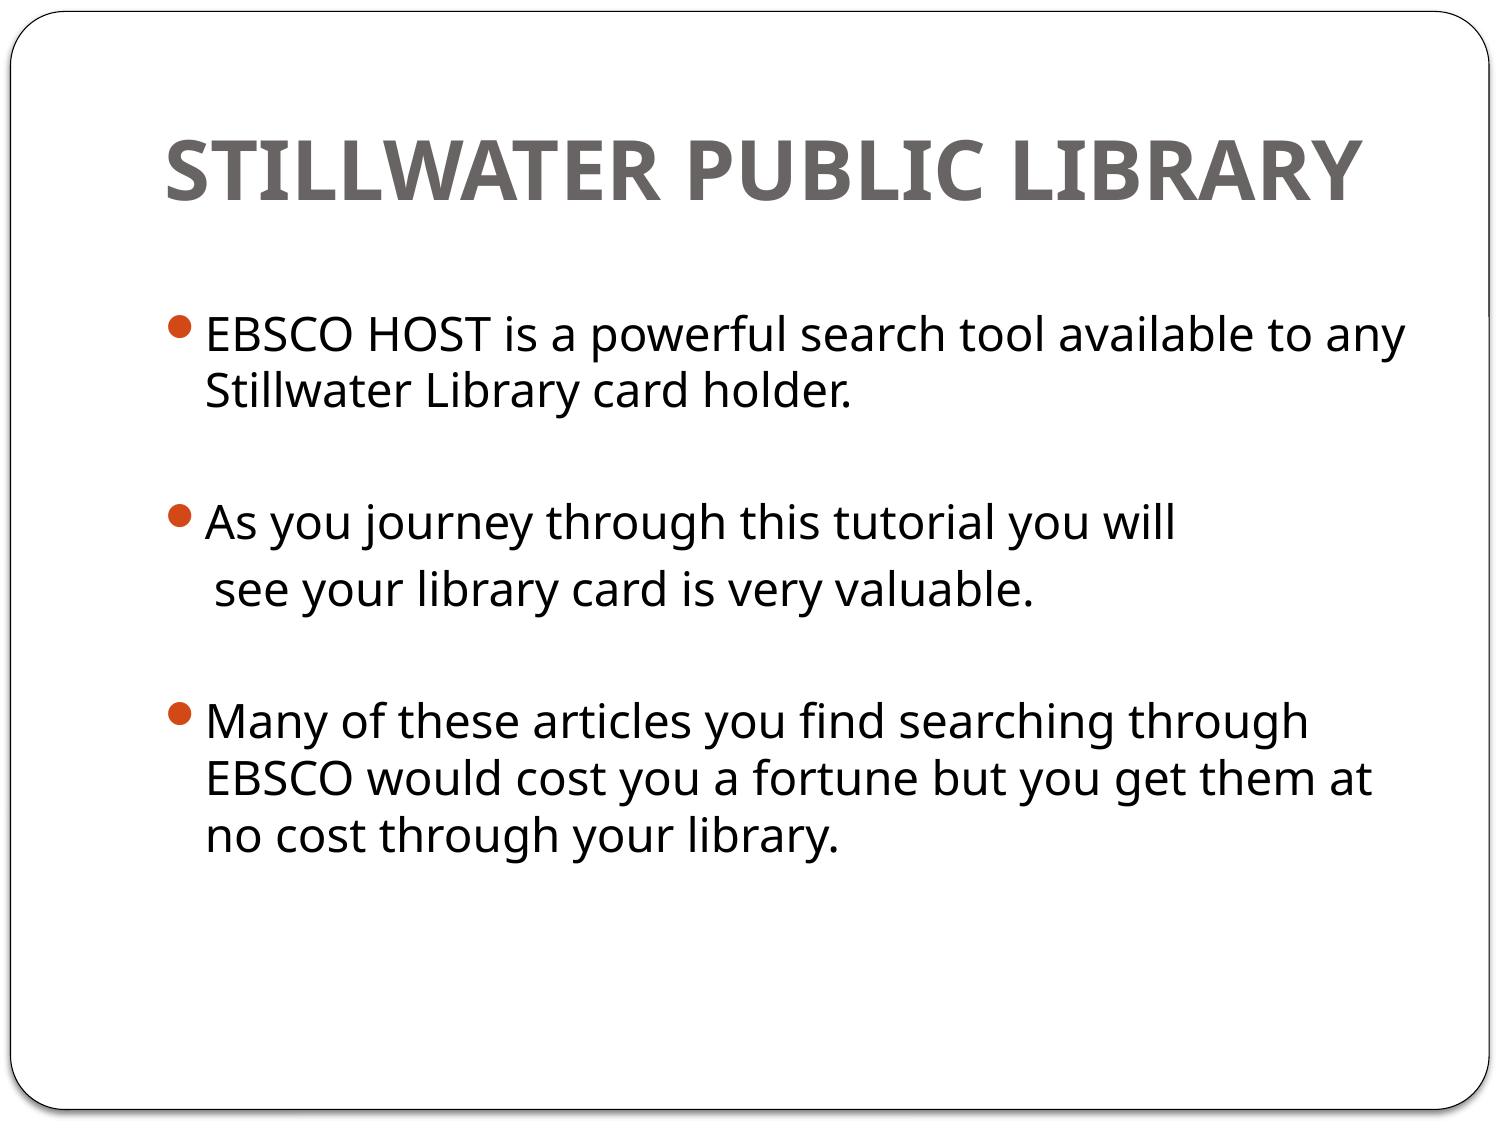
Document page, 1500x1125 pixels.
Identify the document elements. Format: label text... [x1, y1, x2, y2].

title STILLWATER PUBLIC LIBRARY [150, 45, 1425, 233]
list EBSCO HOST is a powerful search tool available to any Stillwater Library card holder. As you journey through this tutorial you will see your library card is very valuable. Many of these articles you find searching through EBSCO would cost you a fortune but you get them at no cost through your library. [150, 237, 1425, 988]
